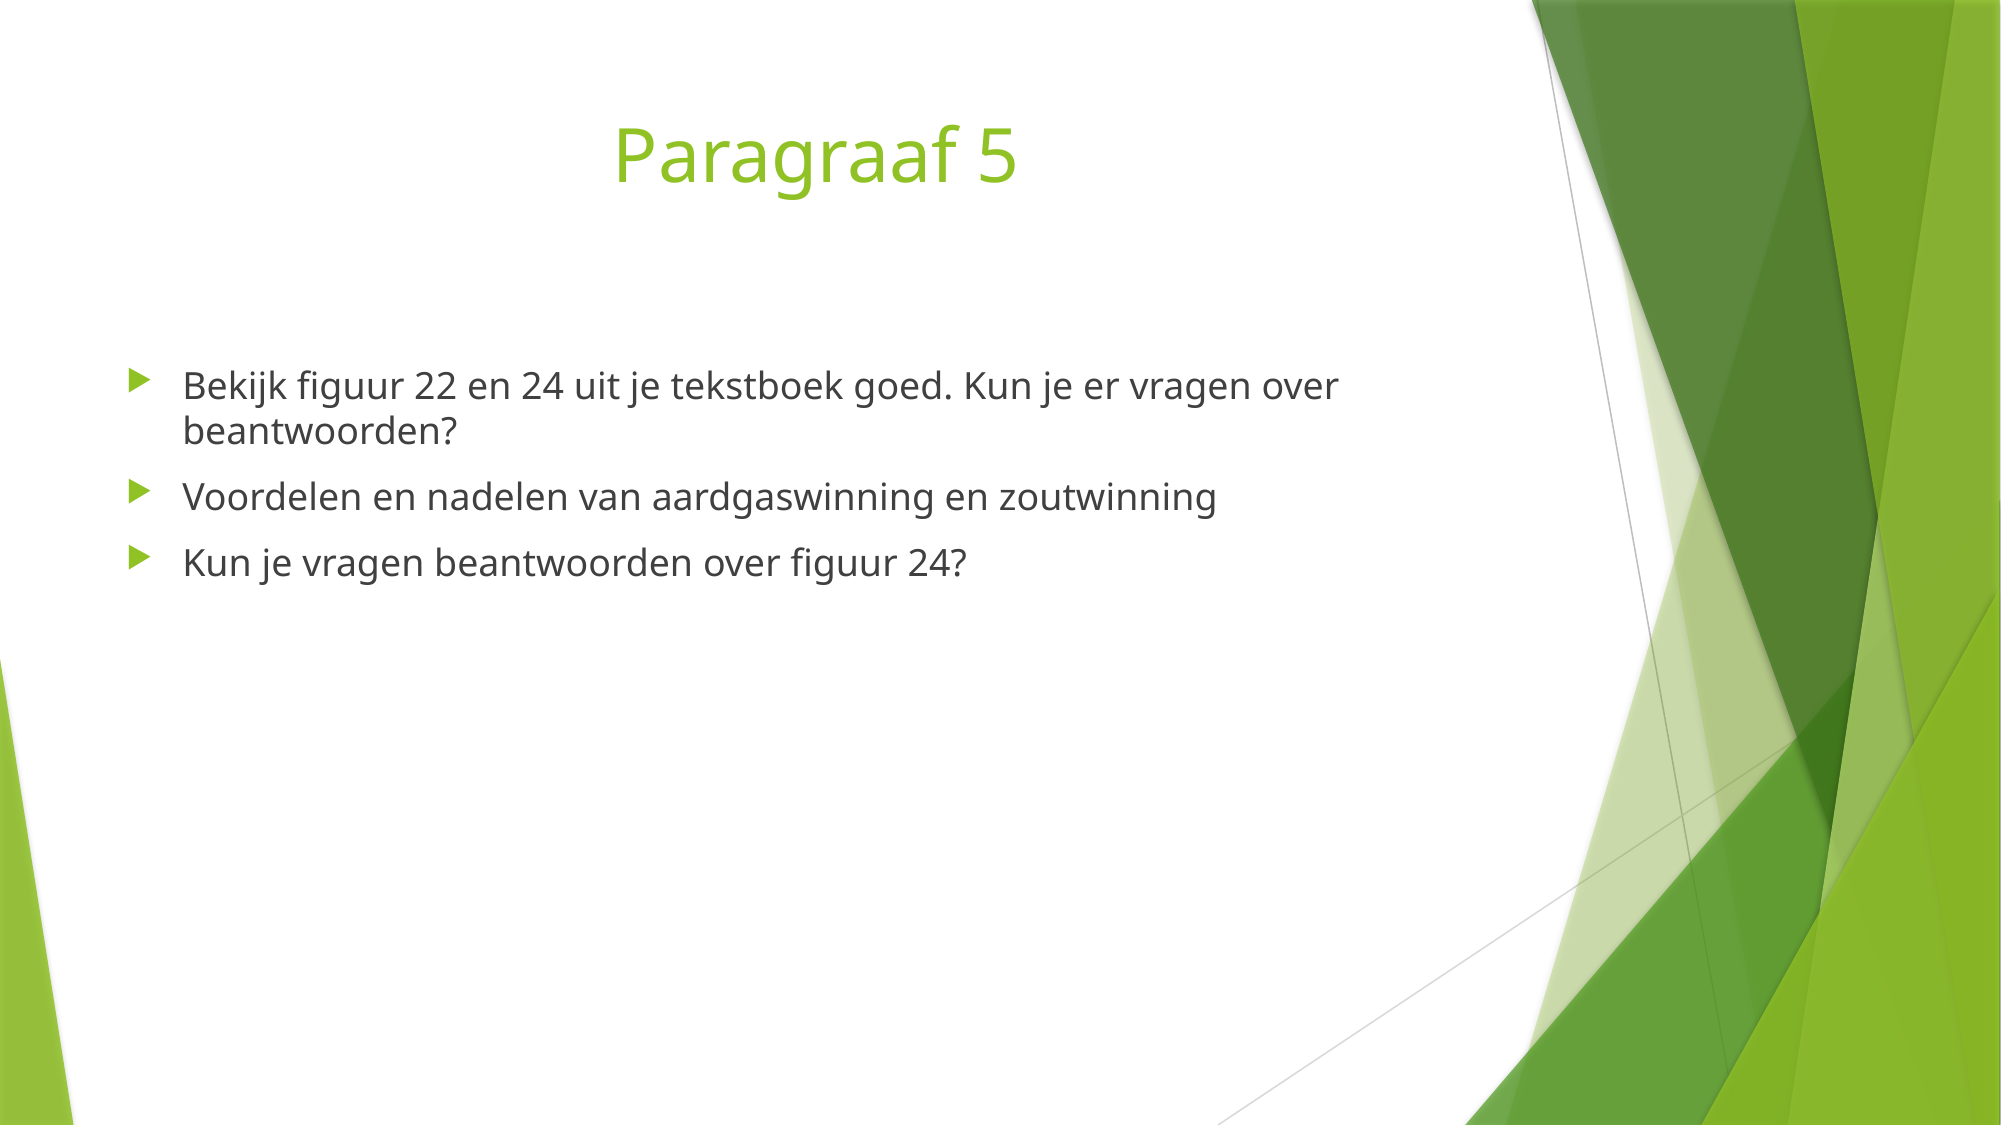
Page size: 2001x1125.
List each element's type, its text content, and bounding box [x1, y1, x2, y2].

list Bekijk figuur 22 en 24 uit je tekstboek goed. Kun je er vragen over beantwoorden? Voordelen en nadelen van aardgaswinning en zoutwinning Kun je vragen beantwoorden over figuur 24? [111, 354, 1522, 992]
title Paragraaf 5 [111, 99, 1522, 317]
